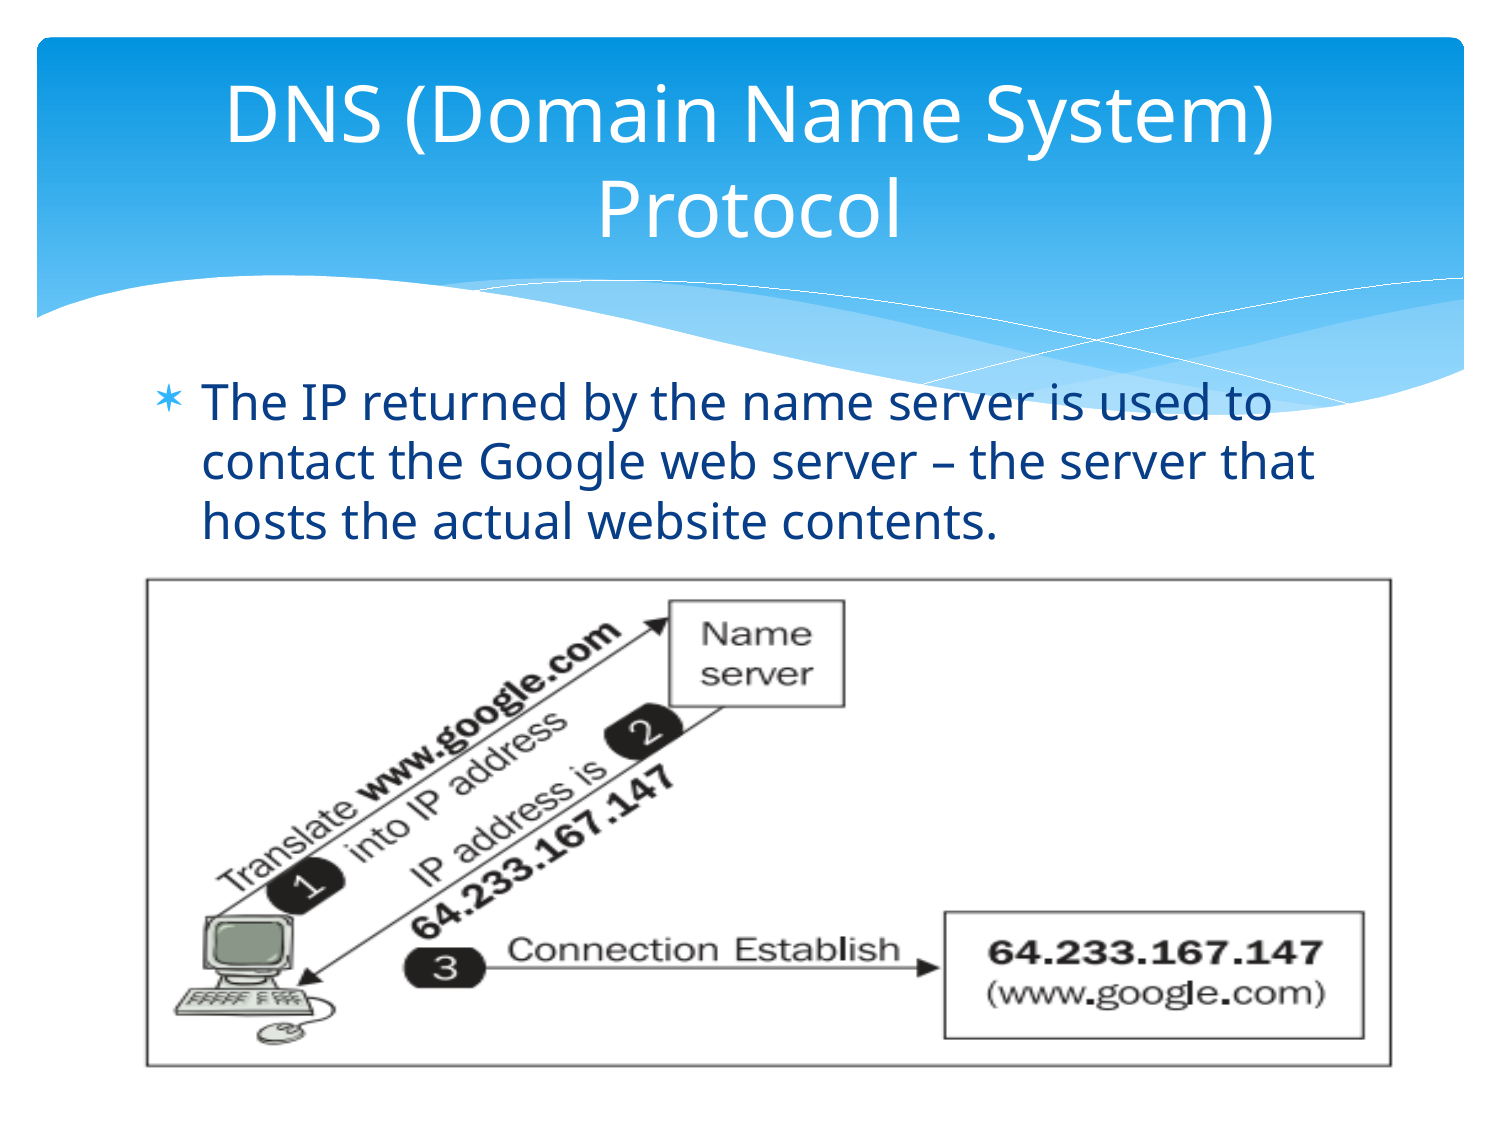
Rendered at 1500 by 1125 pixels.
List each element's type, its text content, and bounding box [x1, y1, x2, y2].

list The IP returned by the name server is used to contact the Google web server – the server that hosts the actual website contents. [141, 362, 1375, 573]
picture [137, 574, 1401, 1076]
title DNS (Domain Name System) Protocol [75, 55, 1425, 261]
